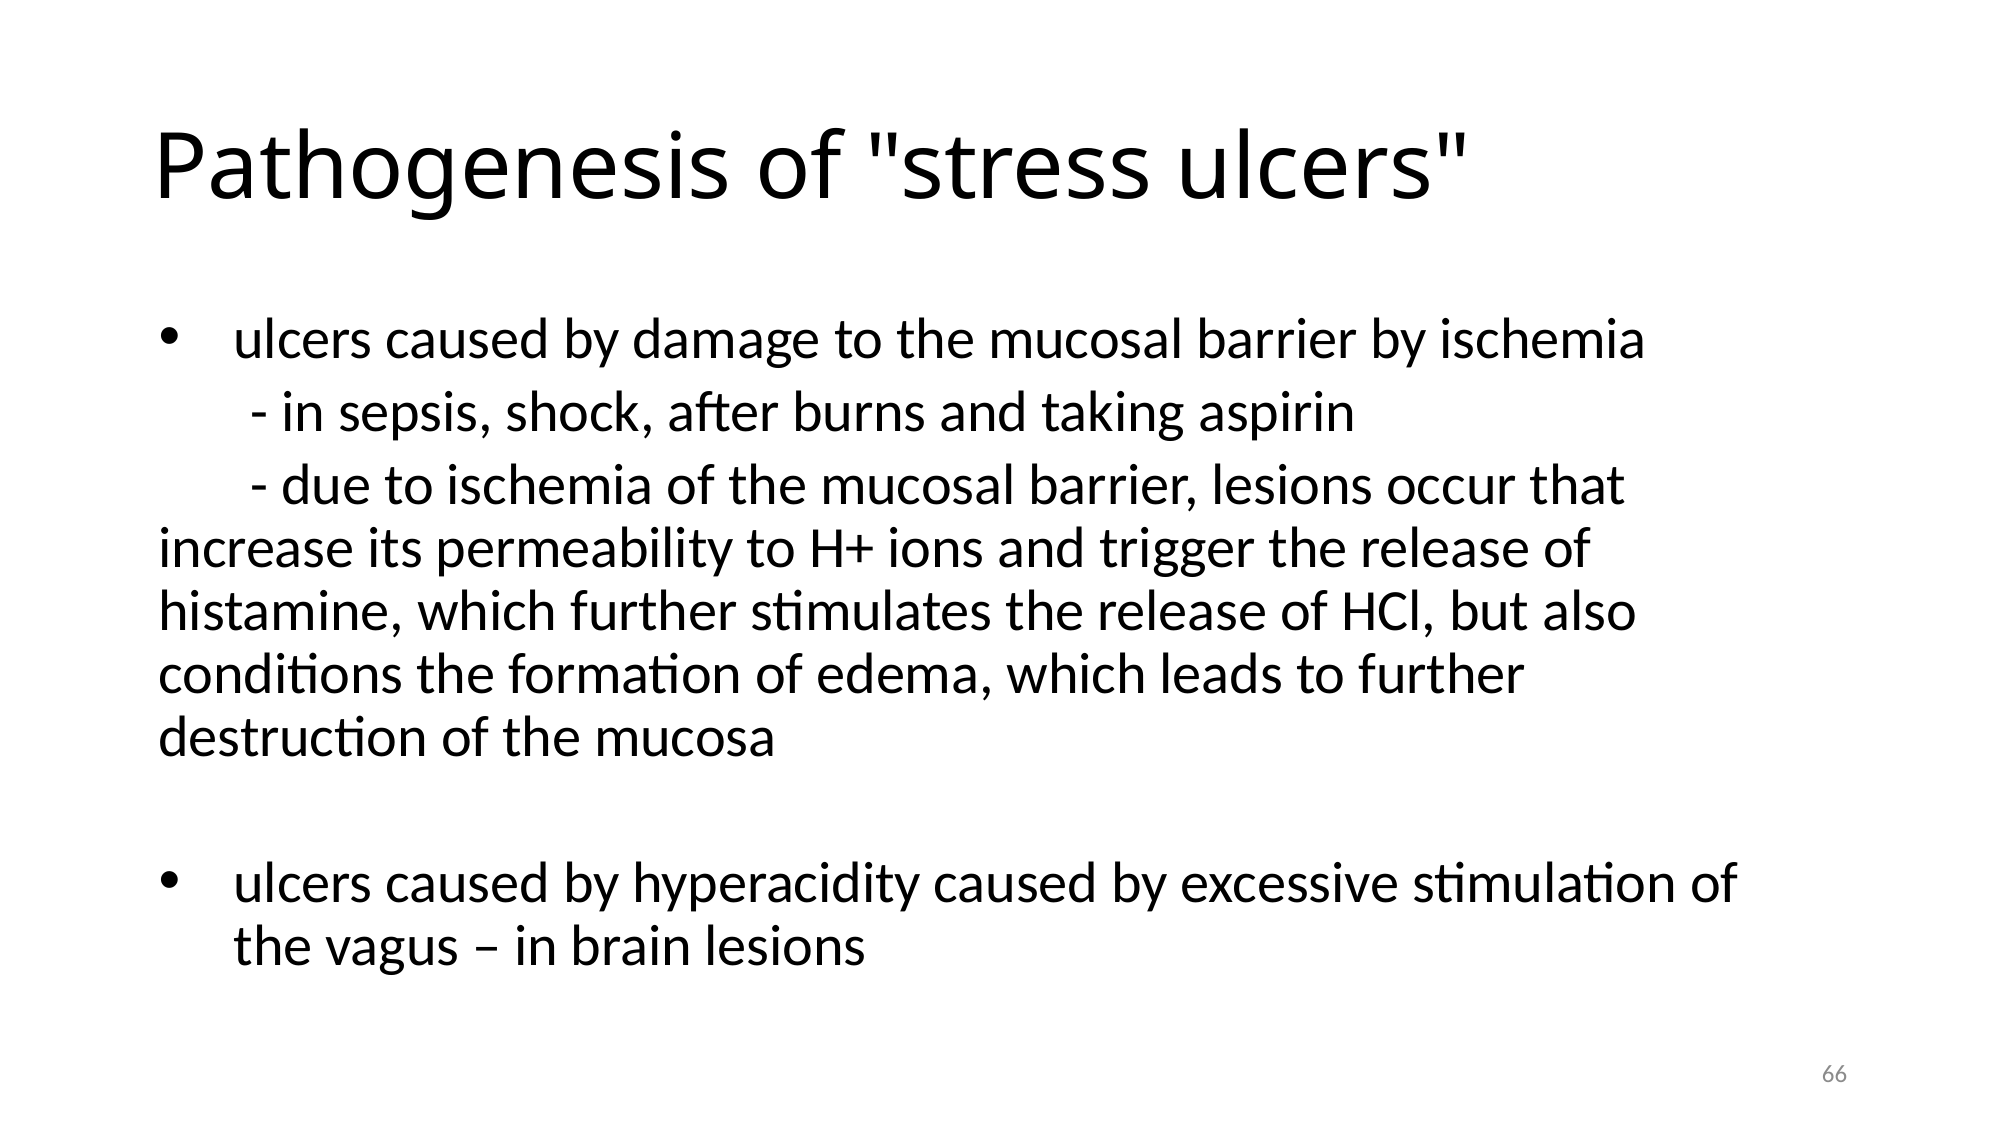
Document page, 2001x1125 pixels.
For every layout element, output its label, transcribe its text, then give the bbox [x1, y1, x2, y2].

slide_number 66 [1412, 1042, 1863, 1103]
title Pathogenesis of "stress ulcers" [137, 59, 1863, 278]
list ulcers caused by damage to the mucosal barrier by ischemia - in sepsis, shock, after burns and taking aspirin - due to ischemia of the mucosal barrier, lesions occur that increase its permeability to H+ ions and trigger the release of histamine, which further stimulates the release of HCl, but also conditions the formation of edema, which leads to further destruction of the mucosa ulcers caused by hyperacidity caused by excessive stimulation of the vagus – in brain lesions [137, 299, 1863, 1014]
